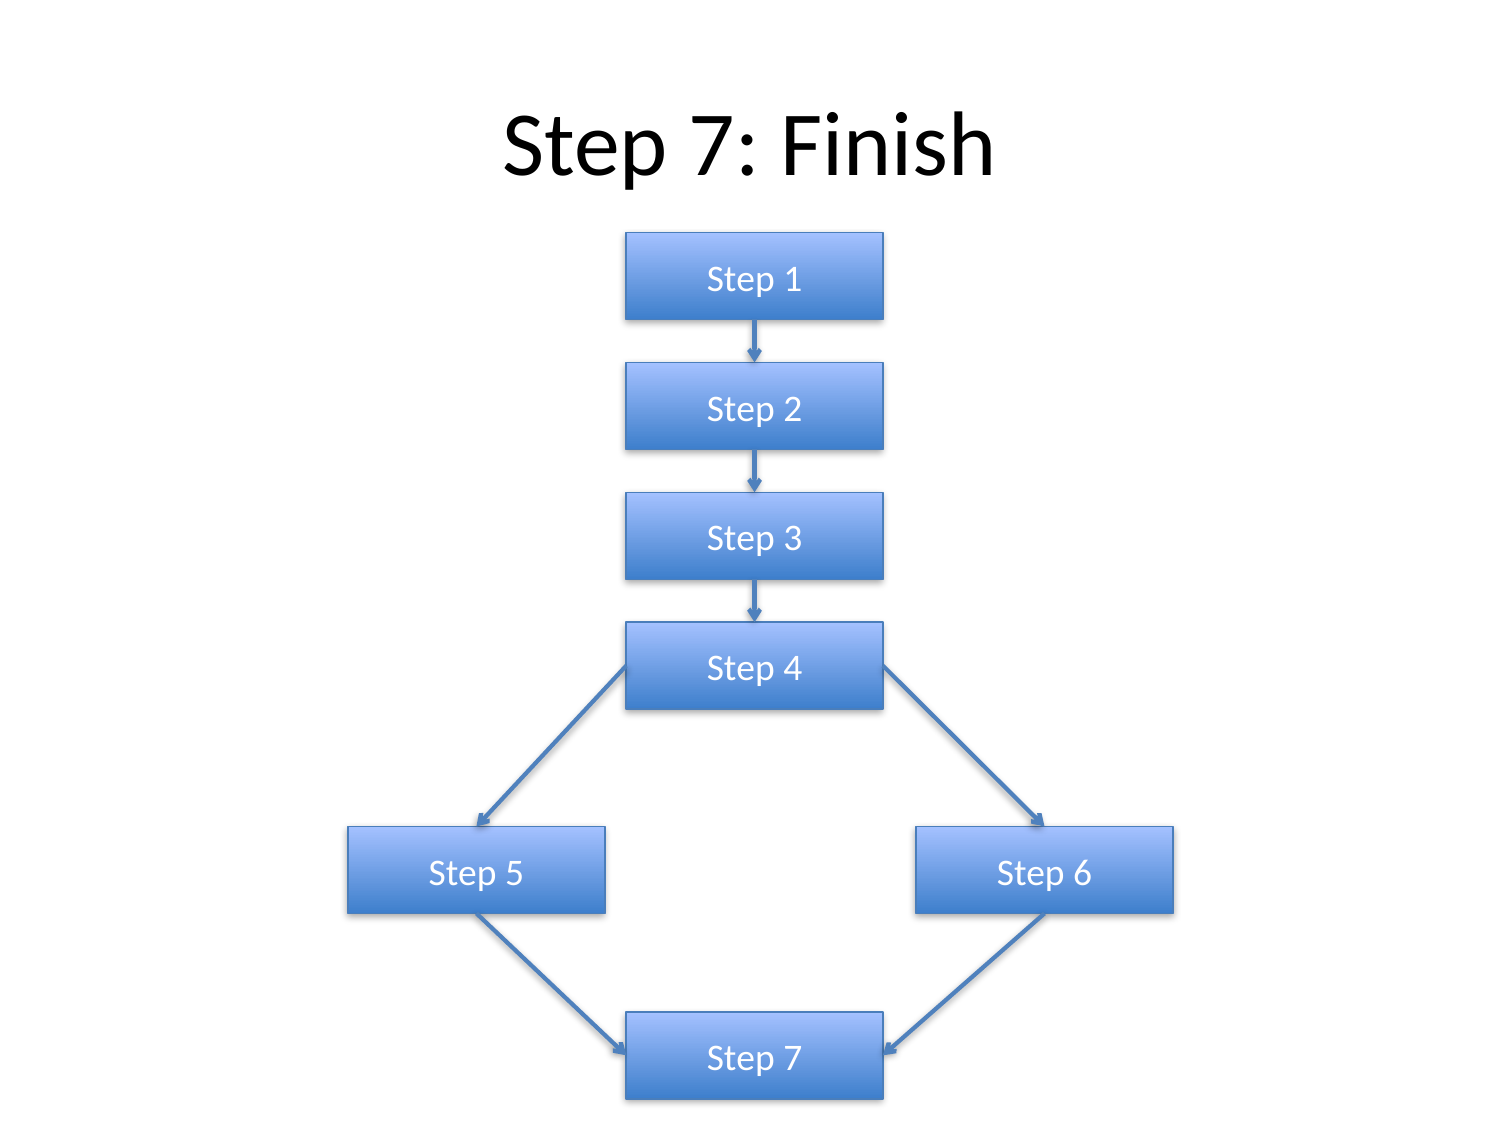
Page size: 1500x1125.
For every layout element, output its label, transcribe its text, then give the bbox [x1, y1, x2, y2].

text_box Step 4 [625, 621, 884, 710]
text_box Step 2 [625, 362, 884, 450]
text_box Step 3 [625, 492, 884, 580]
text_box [476, 913, 627, 1056]
text_box Step 6 [915, 826, 1174, 914]
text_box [882, 665, 1045, 827]
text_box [476, 665, 627, 827]
text_box Step 1 [625, 232, 884, 320]
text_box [882, 913, 1045, 1056]
text_box Step 7 [625, 1011, 884, 1100]
title Step 7: Finish [75, 45, 1425, 233]
text_box Step 5 [347, 826, 606, 914]
